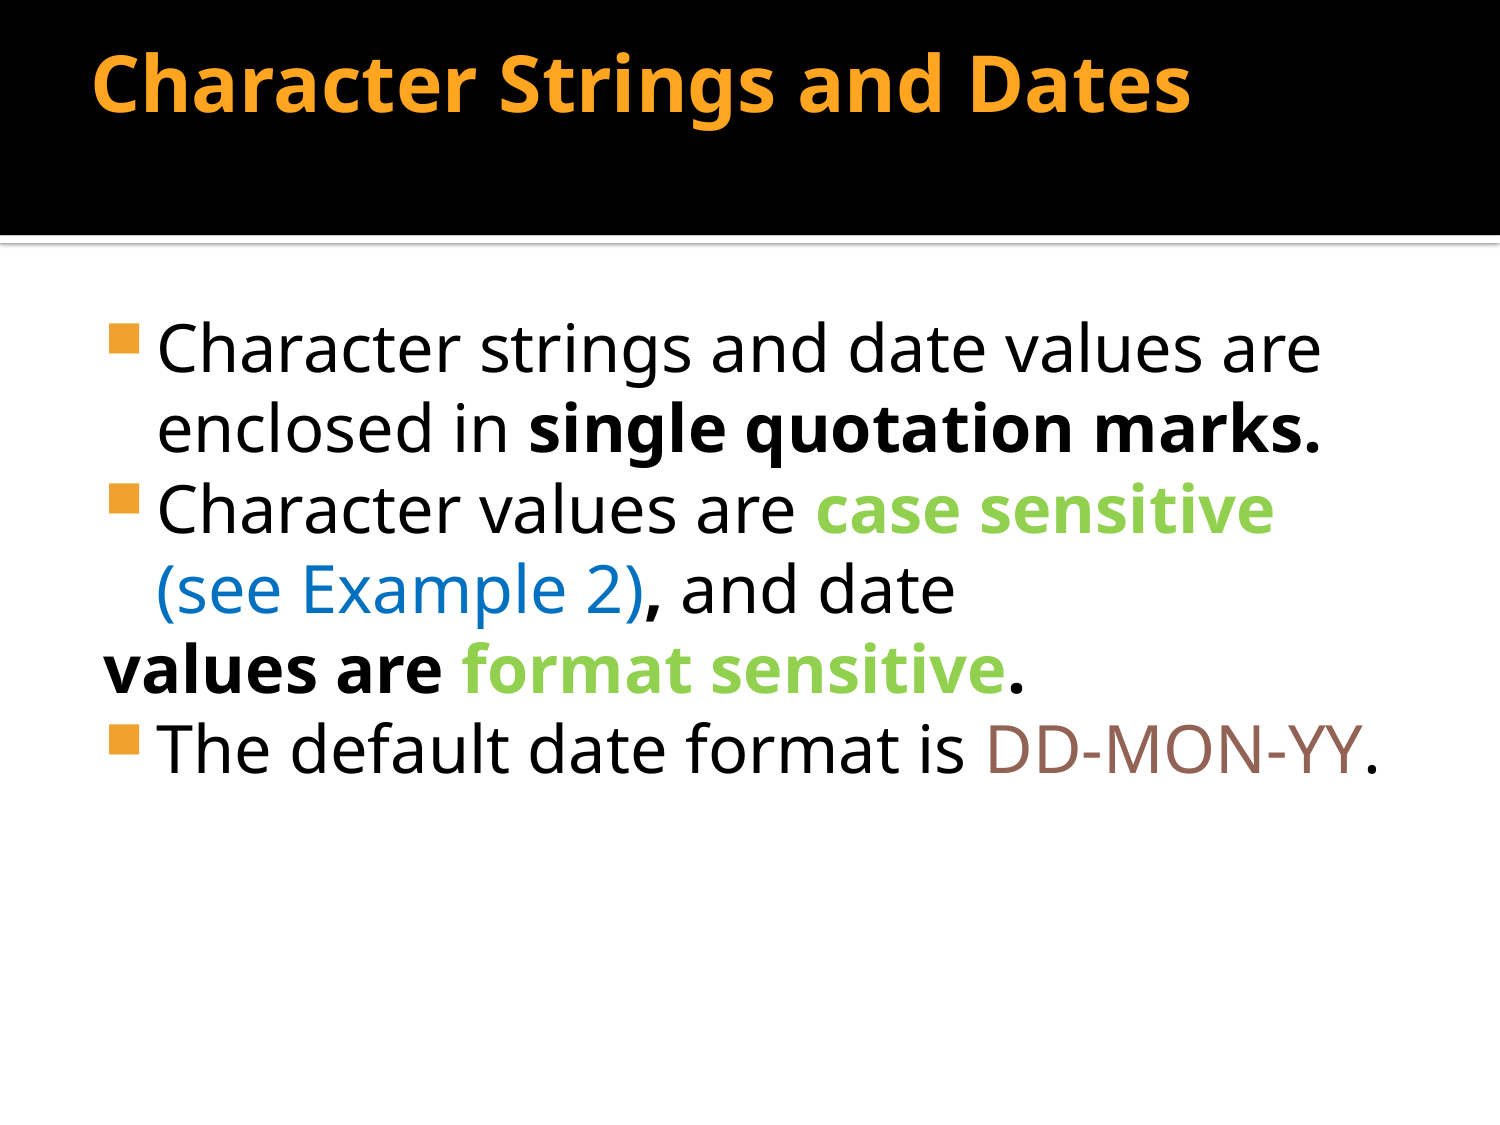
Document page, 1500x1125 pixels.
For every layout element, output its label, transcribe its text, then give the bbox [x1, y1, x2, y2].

list Character strings and date values are enclosed in single quotation marks. Character values are case sensitive (see Example 2), and date values are format sensitive. The default date format is DD-MON-YY. [74, 290, 1426, 1051]
title Character Strings and Dates [75, 25, 1425, 231]
